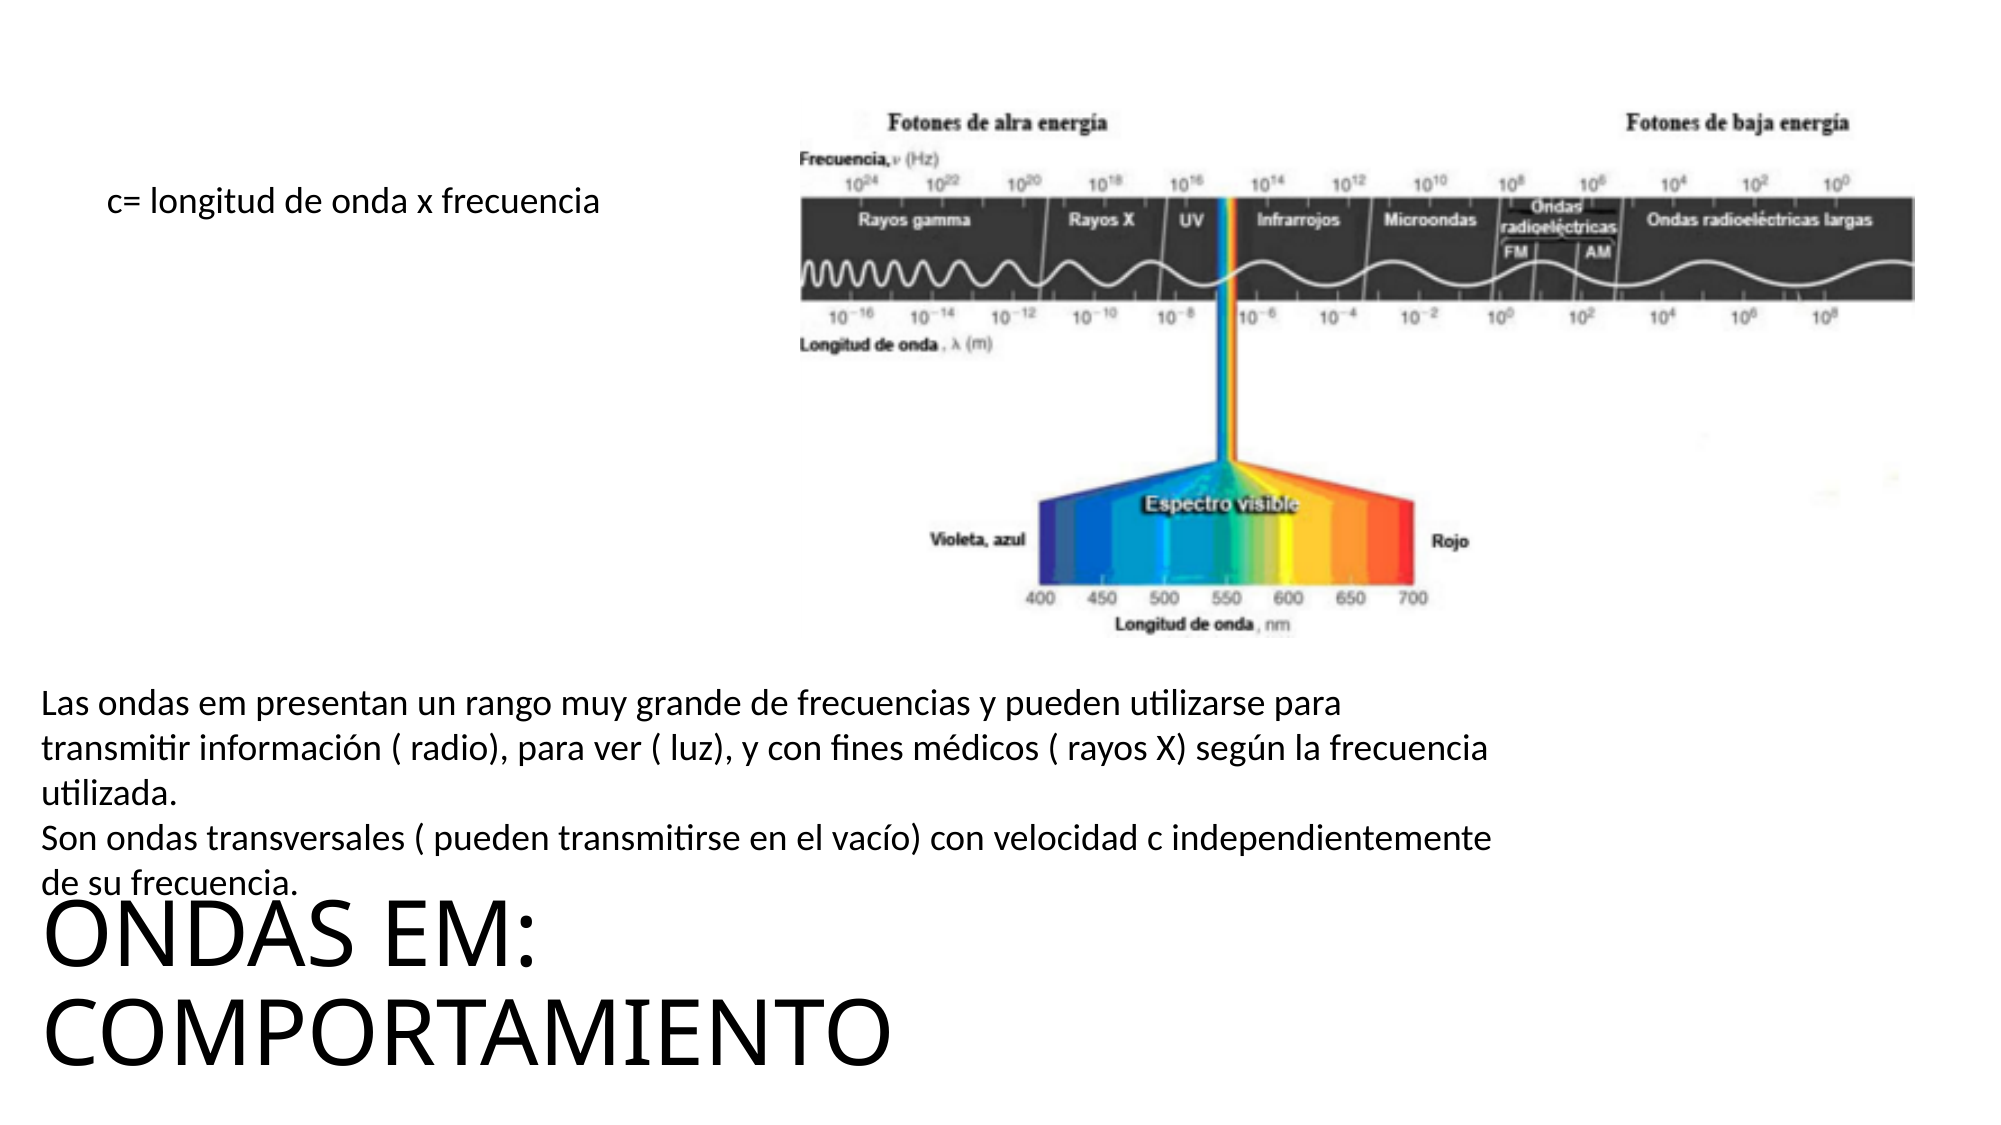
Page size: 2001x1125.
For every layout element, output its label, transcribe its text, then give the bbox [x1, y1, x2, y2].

text_box c= longitud de onda x frecuencia [92, 168, 677, 229]
picture [799, 98, 1915, 638]
title ONDAS EM: COMPORTAMIENTO [26, 910, 1427, 1110]
text_box Las ondas em presentan un rango muy grande de frecuencias y pueden utilizarse para transmitir información ( radio), para ver ( luz), y con fines médicos ( rayos X) según la frecuencia utilizada. Son ondas transversales ( pueden transmitirse en el vacío) con velocidad c independientemente de su frecuencia. [26, 670, 1516, 910]
